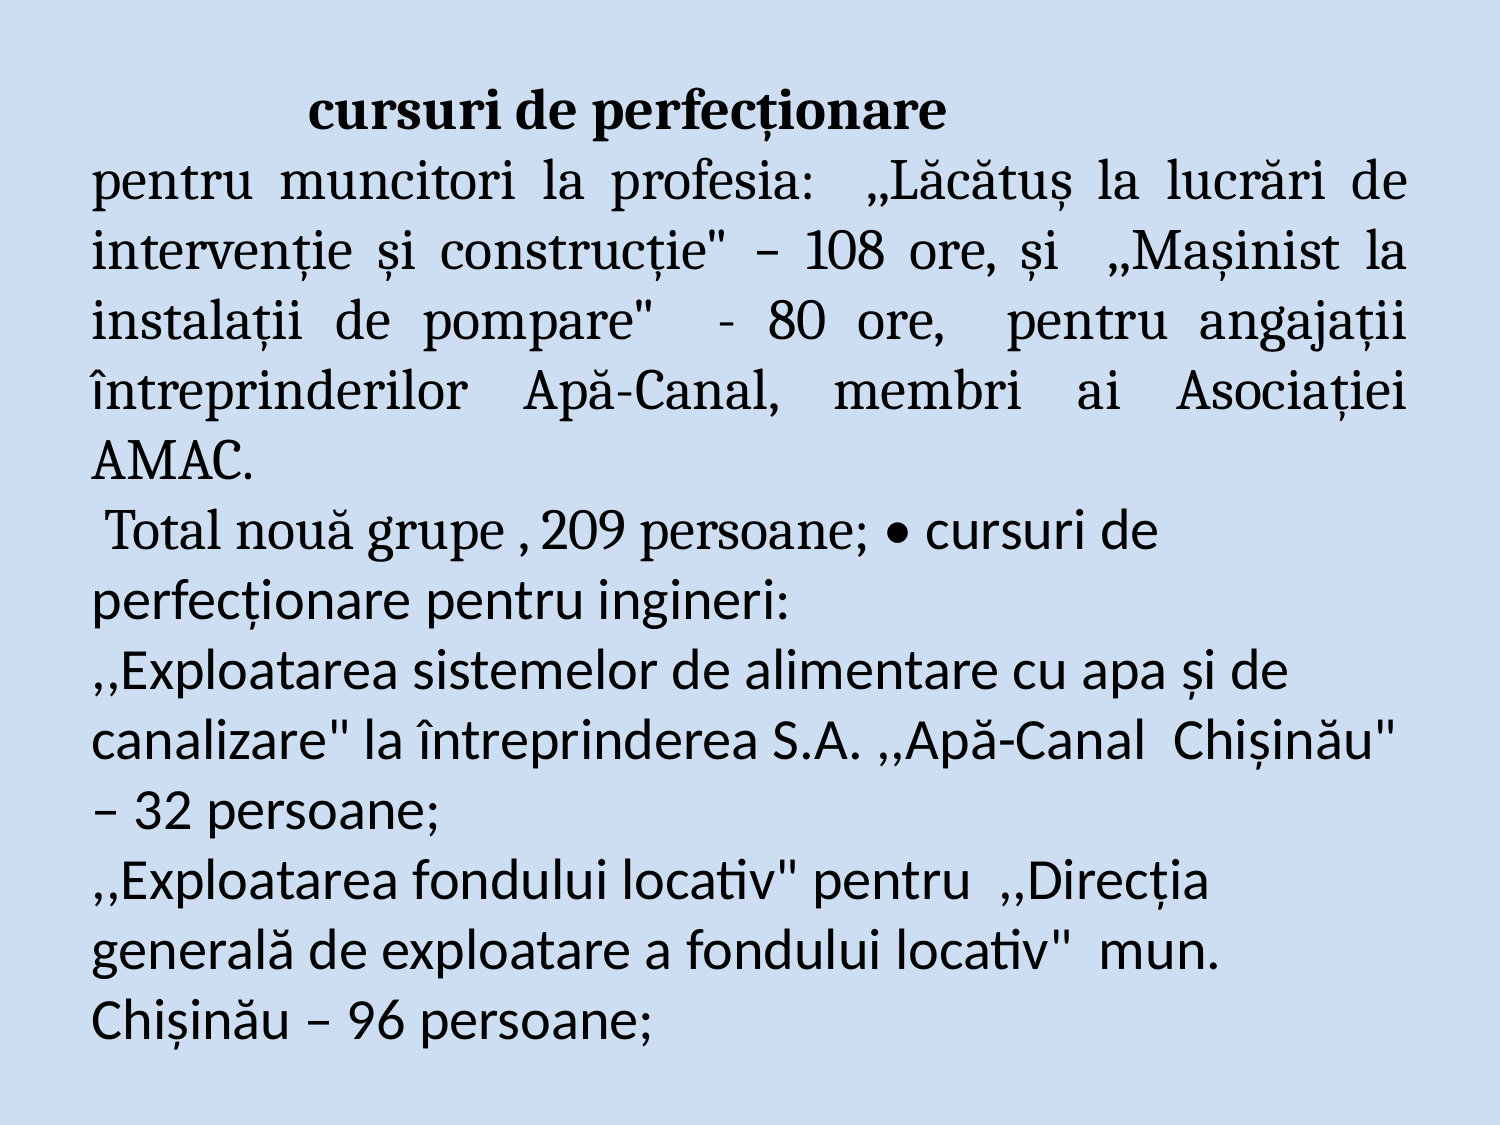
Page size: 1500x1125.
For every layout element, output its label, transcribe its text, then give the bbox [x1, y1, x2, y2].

text_box cursuri de perfecționare pentru muncitori la profesia: ,,Lăcătuș la lucrări de intervenție şi construcție" – 108 ore, şi ,,Mașinist la instalații de pompare" - 80 ore, pentru angajații întreprinderilor Apă-Canal, membri ai Asociației AMAC. Total nouă grupe , 209 persoane; • cursuri de perfecționare pentru ingineri: ,,Exploatarea sistemelor de alimentare cu apa şi de canalizare" la întreprinderea S.A. ,,Apă-Canal Chișinău" – 32 persoane; ,,Exploatarea fondului locativ" pentru ,,Direcția generală de exploatare a fondului locativ" mun. Chișinău – 96 persoane; [76, 63, 1424, 1125]
